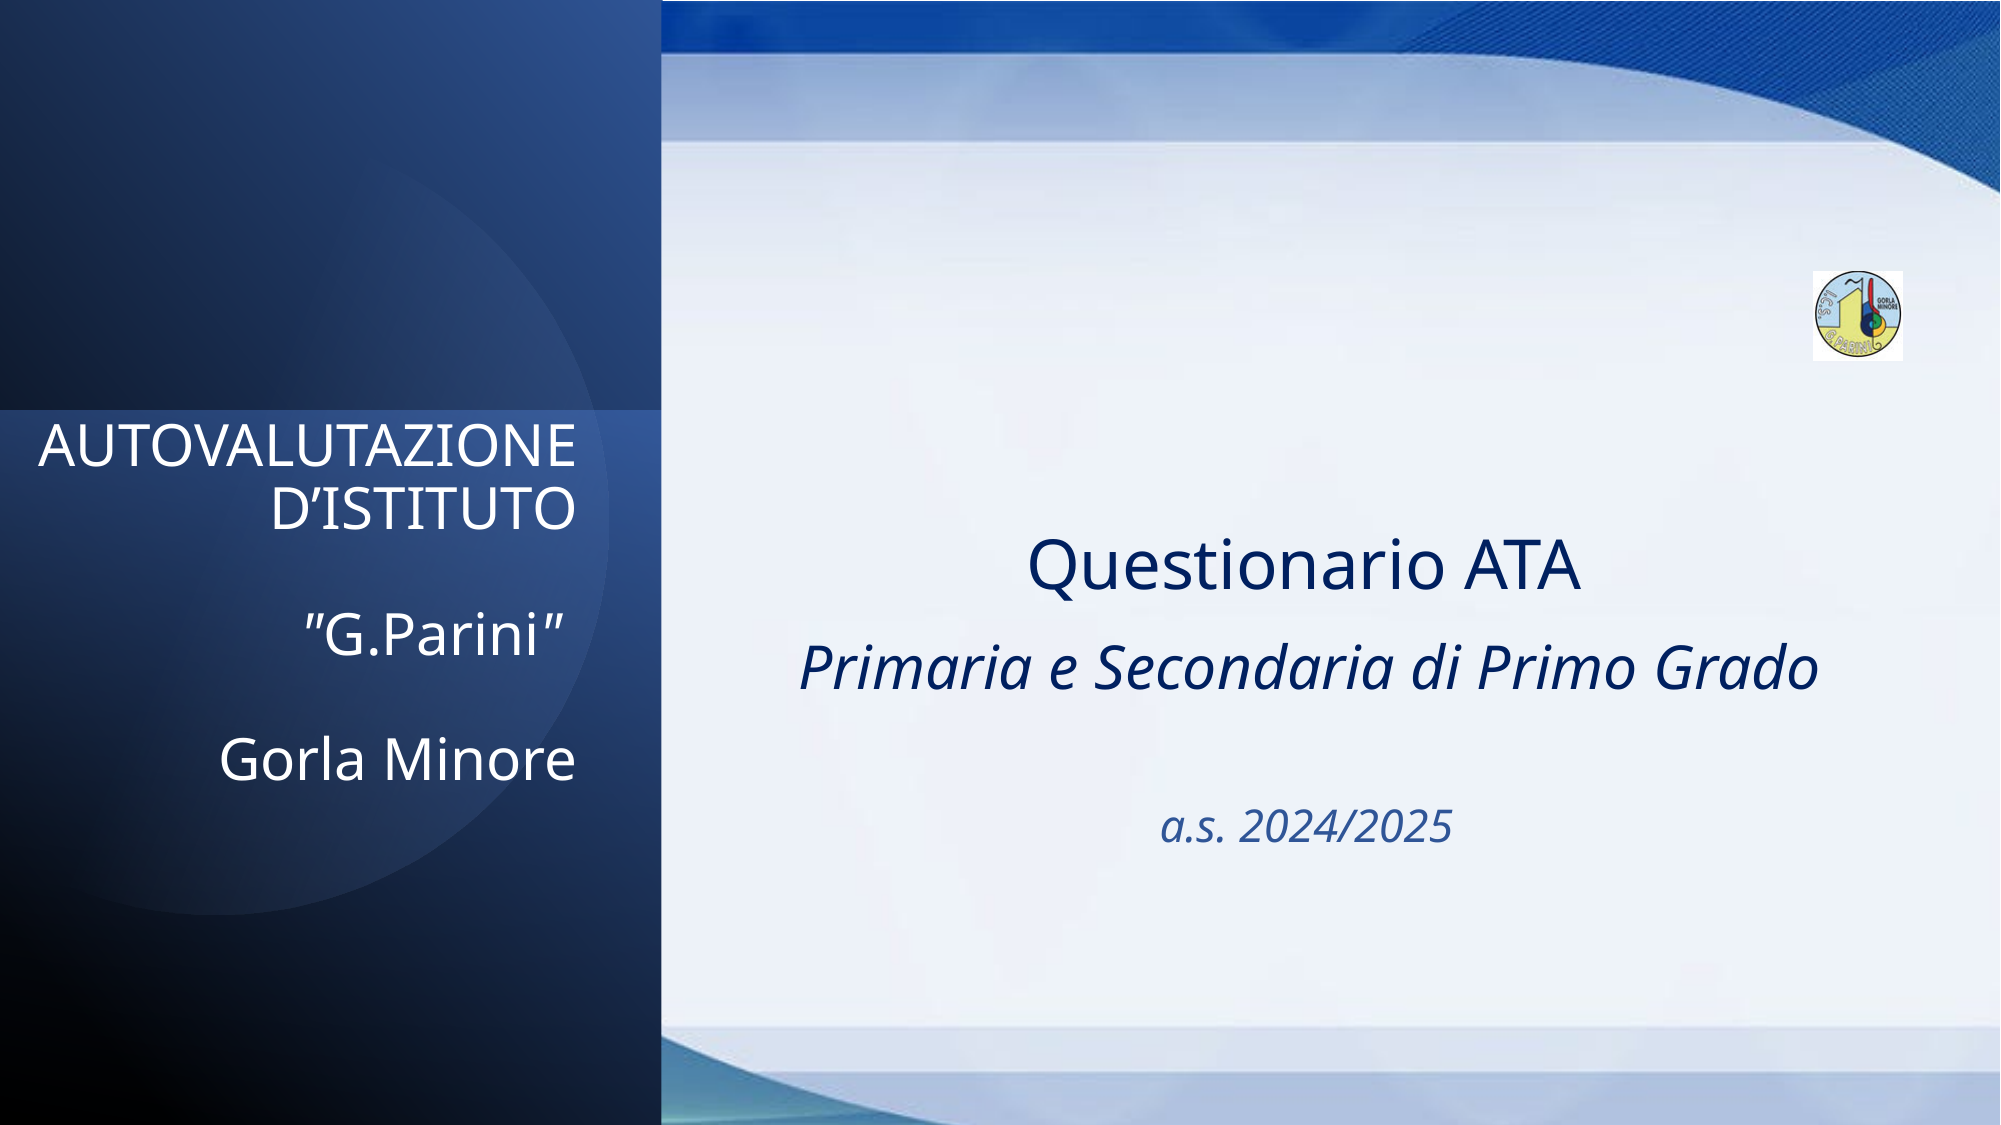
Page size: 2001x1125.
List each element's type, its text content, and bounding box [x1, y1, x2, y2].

title AUTOVALUTAZIONE D’ISTITUTO "G.Parini" Gorla Minore [0, 408, 593, 940]
picture [661, 1, 2000, 1125]
text_box [0, 409, 661, 1125]
text_box [0, 124, 610, 634]
text_box [0, 0, 664, 409]
